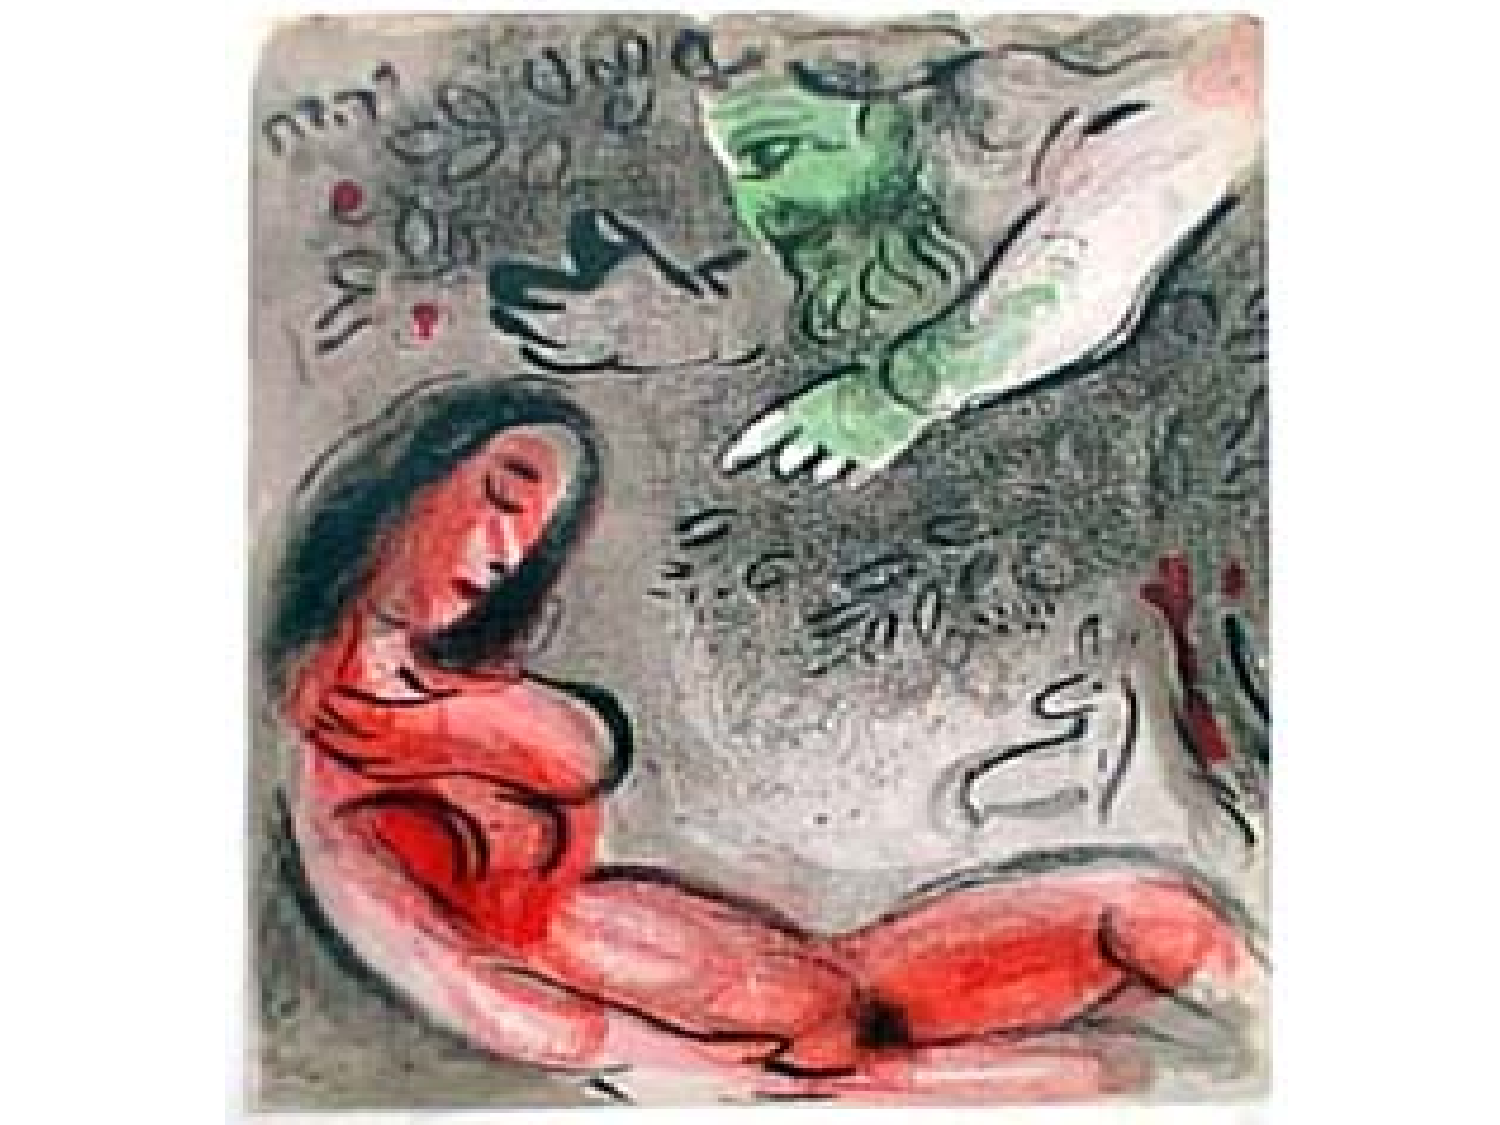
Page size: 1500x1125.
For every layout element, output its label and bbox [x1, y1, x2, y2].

picture [224, 0, 1288, 1125]
